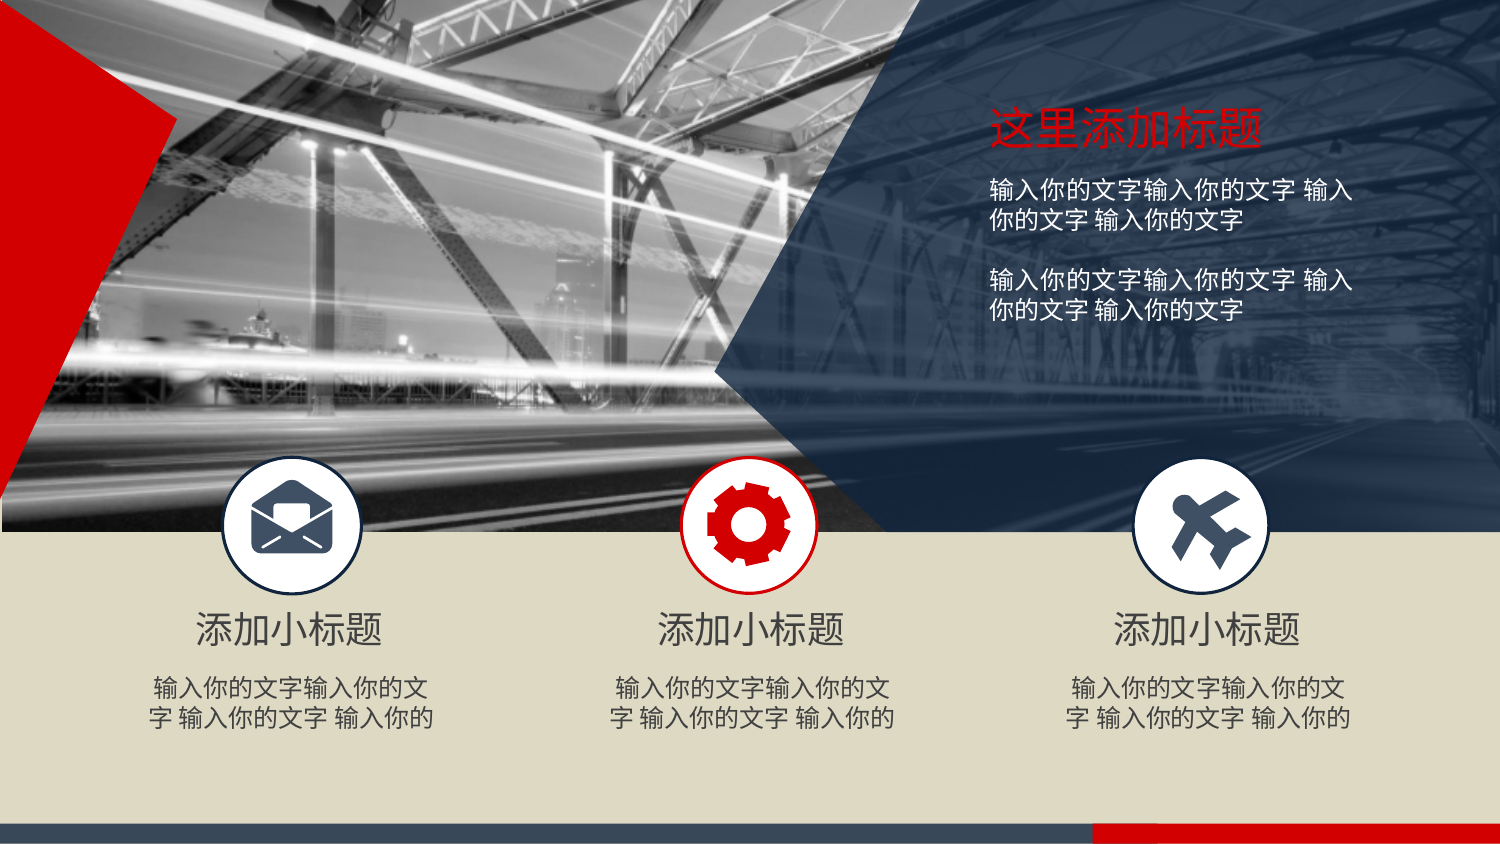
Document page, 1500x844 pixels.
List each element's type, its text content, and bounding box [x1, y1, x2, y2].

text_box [222, 456, 362, 595]
text_box 添加小标题 [1098, 598, 1319, 659]
text_box 输入你的文字输入你的文字 输入你的文字 输入你的 [589, 665, 917, 740]
text_box 添加小标题 [642, 598, 863, 659]
text_box [0, 821, 1090, 844]
text_box [1090, 821, 1500, 844]
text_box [680, 457, 818, 594]
text_box 输入你的文字输入你的文字 输入你的文字 输入你的 [1045, 665, 1373, 740]
text_box 输入你的文字输入你的文字 输入你的文字 输入你的 [127, 665, 455, 740]
text_box 添加小标题 [181, 598, 402, 659]
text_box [1132, 457, 1270, 594]
picture [2, 0, 1500, 533]
